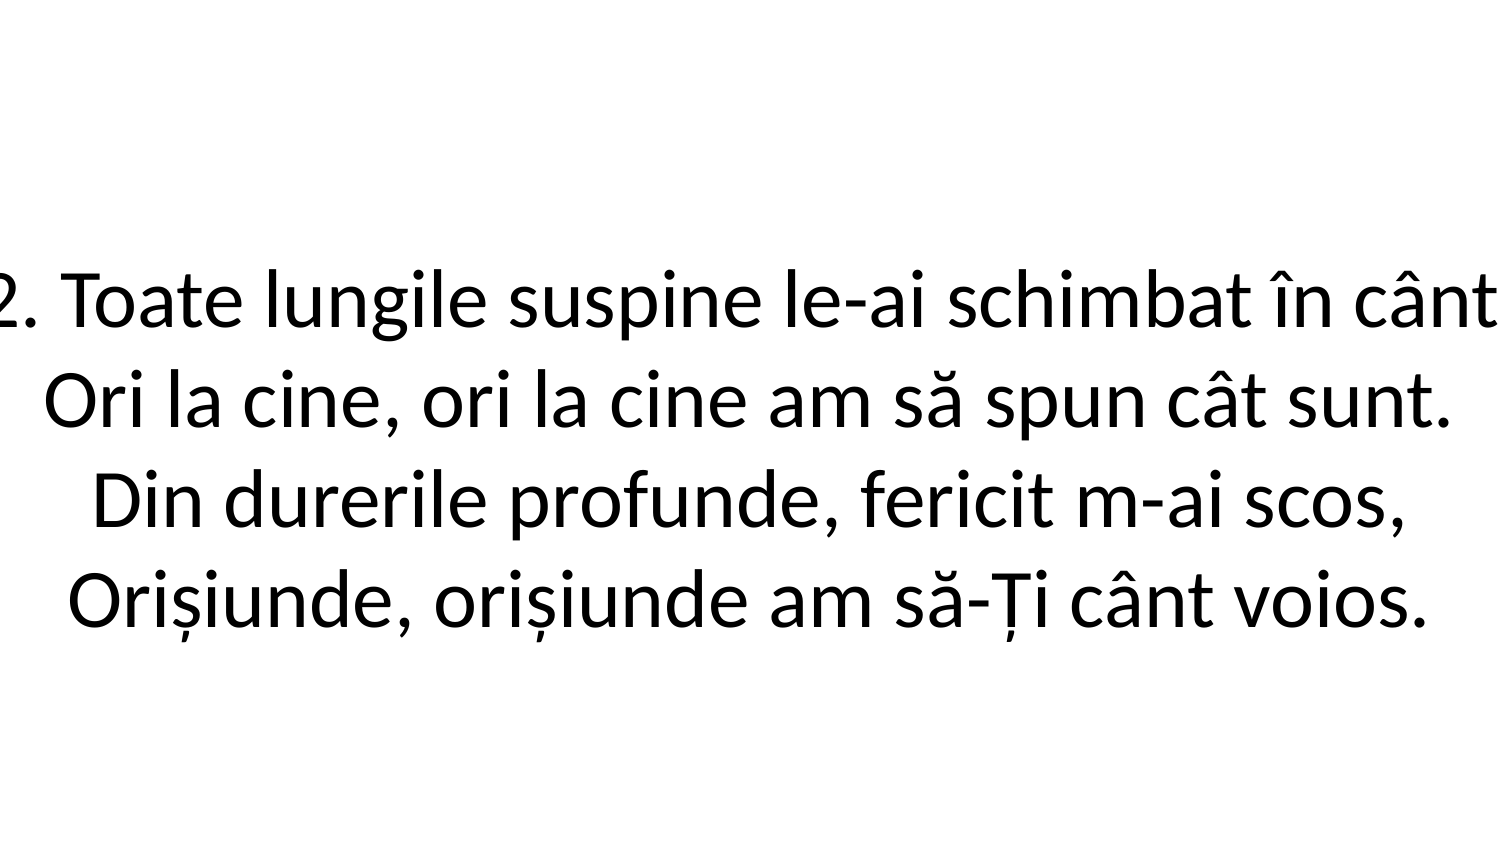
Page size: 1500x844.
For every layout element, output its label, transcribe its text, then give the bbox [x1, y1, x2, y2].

text_box 2. Toate lungile suspine le-ai schimbat în cânt, Ori la cine, ori la cine am să spun cât sunt. Din durerile profunde, fericit m-ai scos, Orișiunde, orișiunde am să-Ți cânt voios. [0, 192, 1500, 652]
